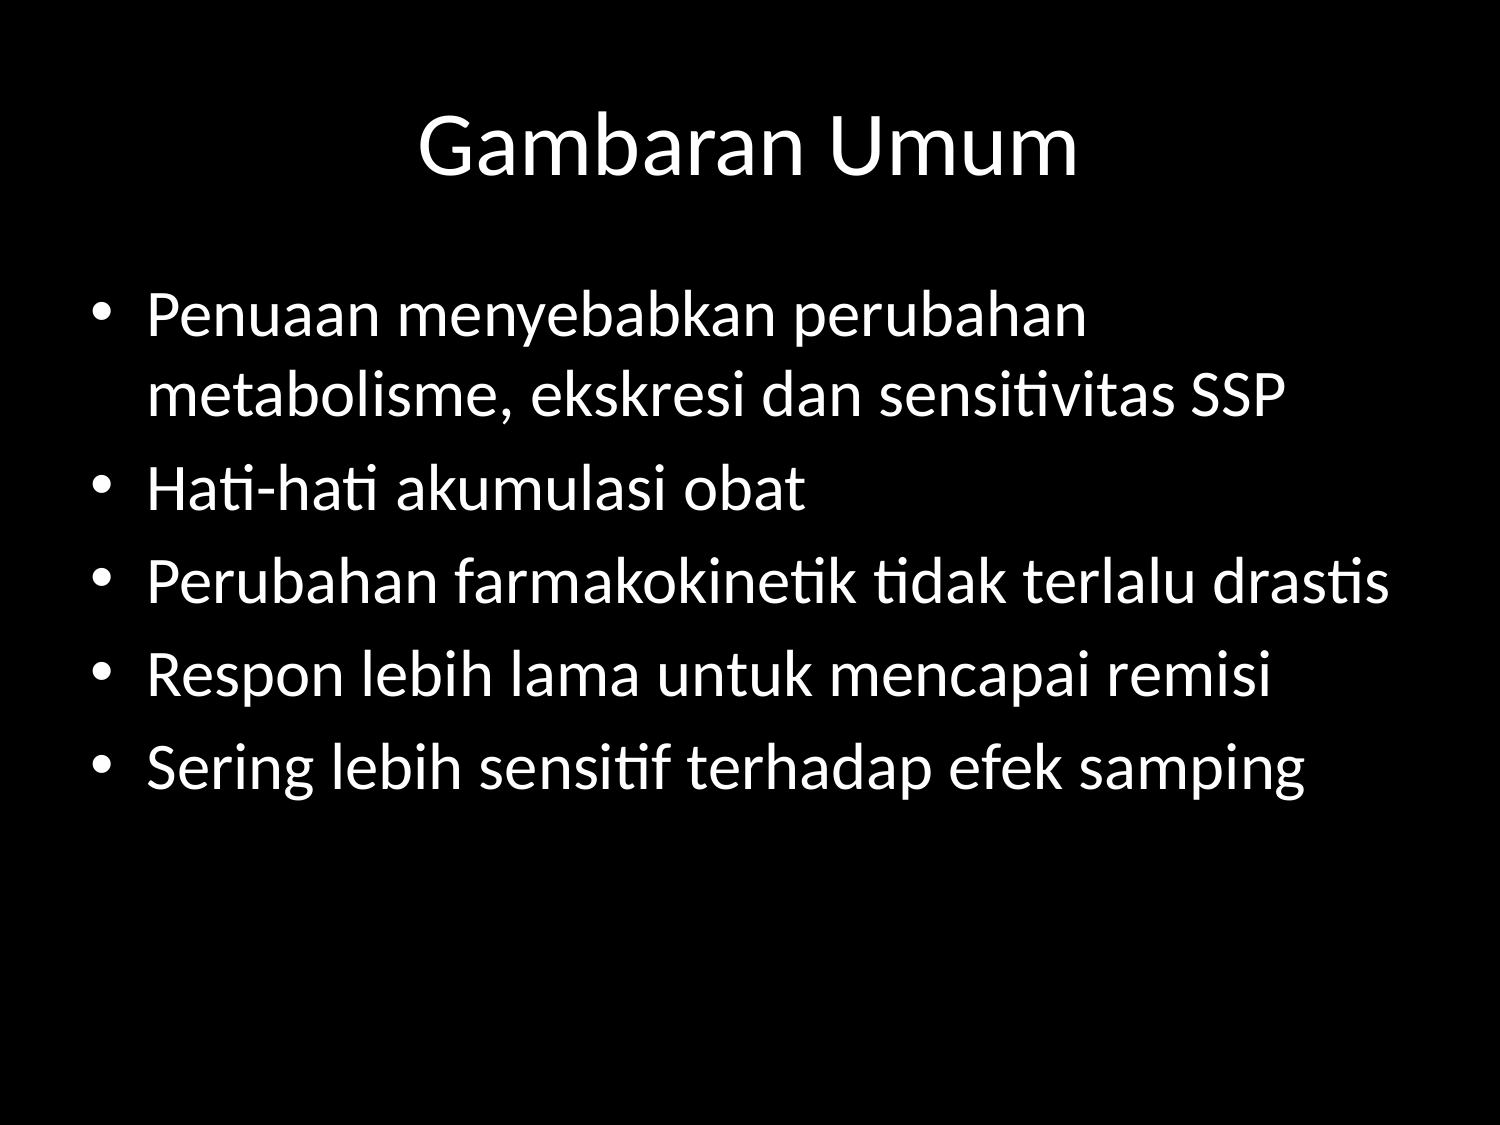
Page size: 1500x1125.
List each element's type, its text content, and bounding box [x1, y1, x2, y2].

title Gambaran Umum [75, 45, 1425, 233]
list Penuaan menyebabkan perubahan metabolisme, ekskresi dan sensitivitas SSP Hati-hati akumulasi obat Perubahan farmakokinetik tidak terlalu drastis Respon lebih lama untuk mencapai remisi Sering lebih sensitif terhadap efek samping [75, 262, 1425, 1005]
